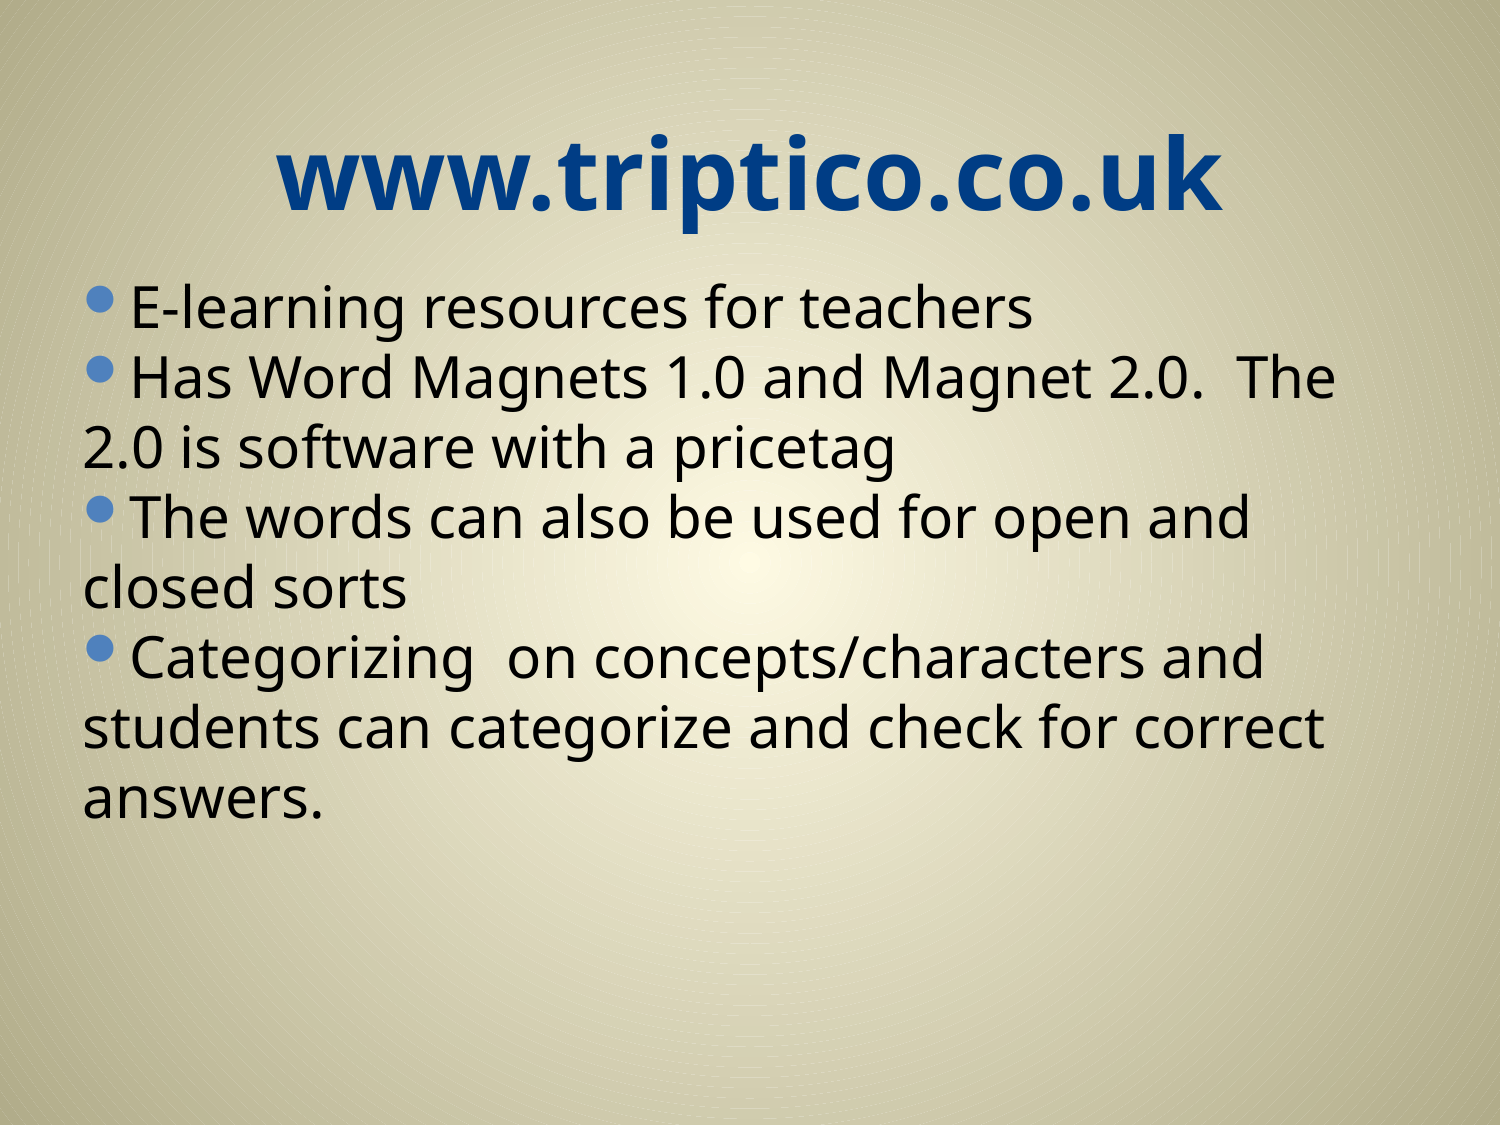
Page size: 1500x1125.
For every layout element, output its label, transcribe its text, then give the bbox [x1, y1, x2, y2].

title www.triptico.co.uk [75, 50, 1425, 238]
list E-learning resources for teachers Has Word Magnets 1.0 and Magnet 2.0. The 2.0 is software with a pricetag The words can also be used for open and closed sorts Categorizing on concepts/characters and students can categorize and check for correct answers. [75, 262, 1425, 1005]
